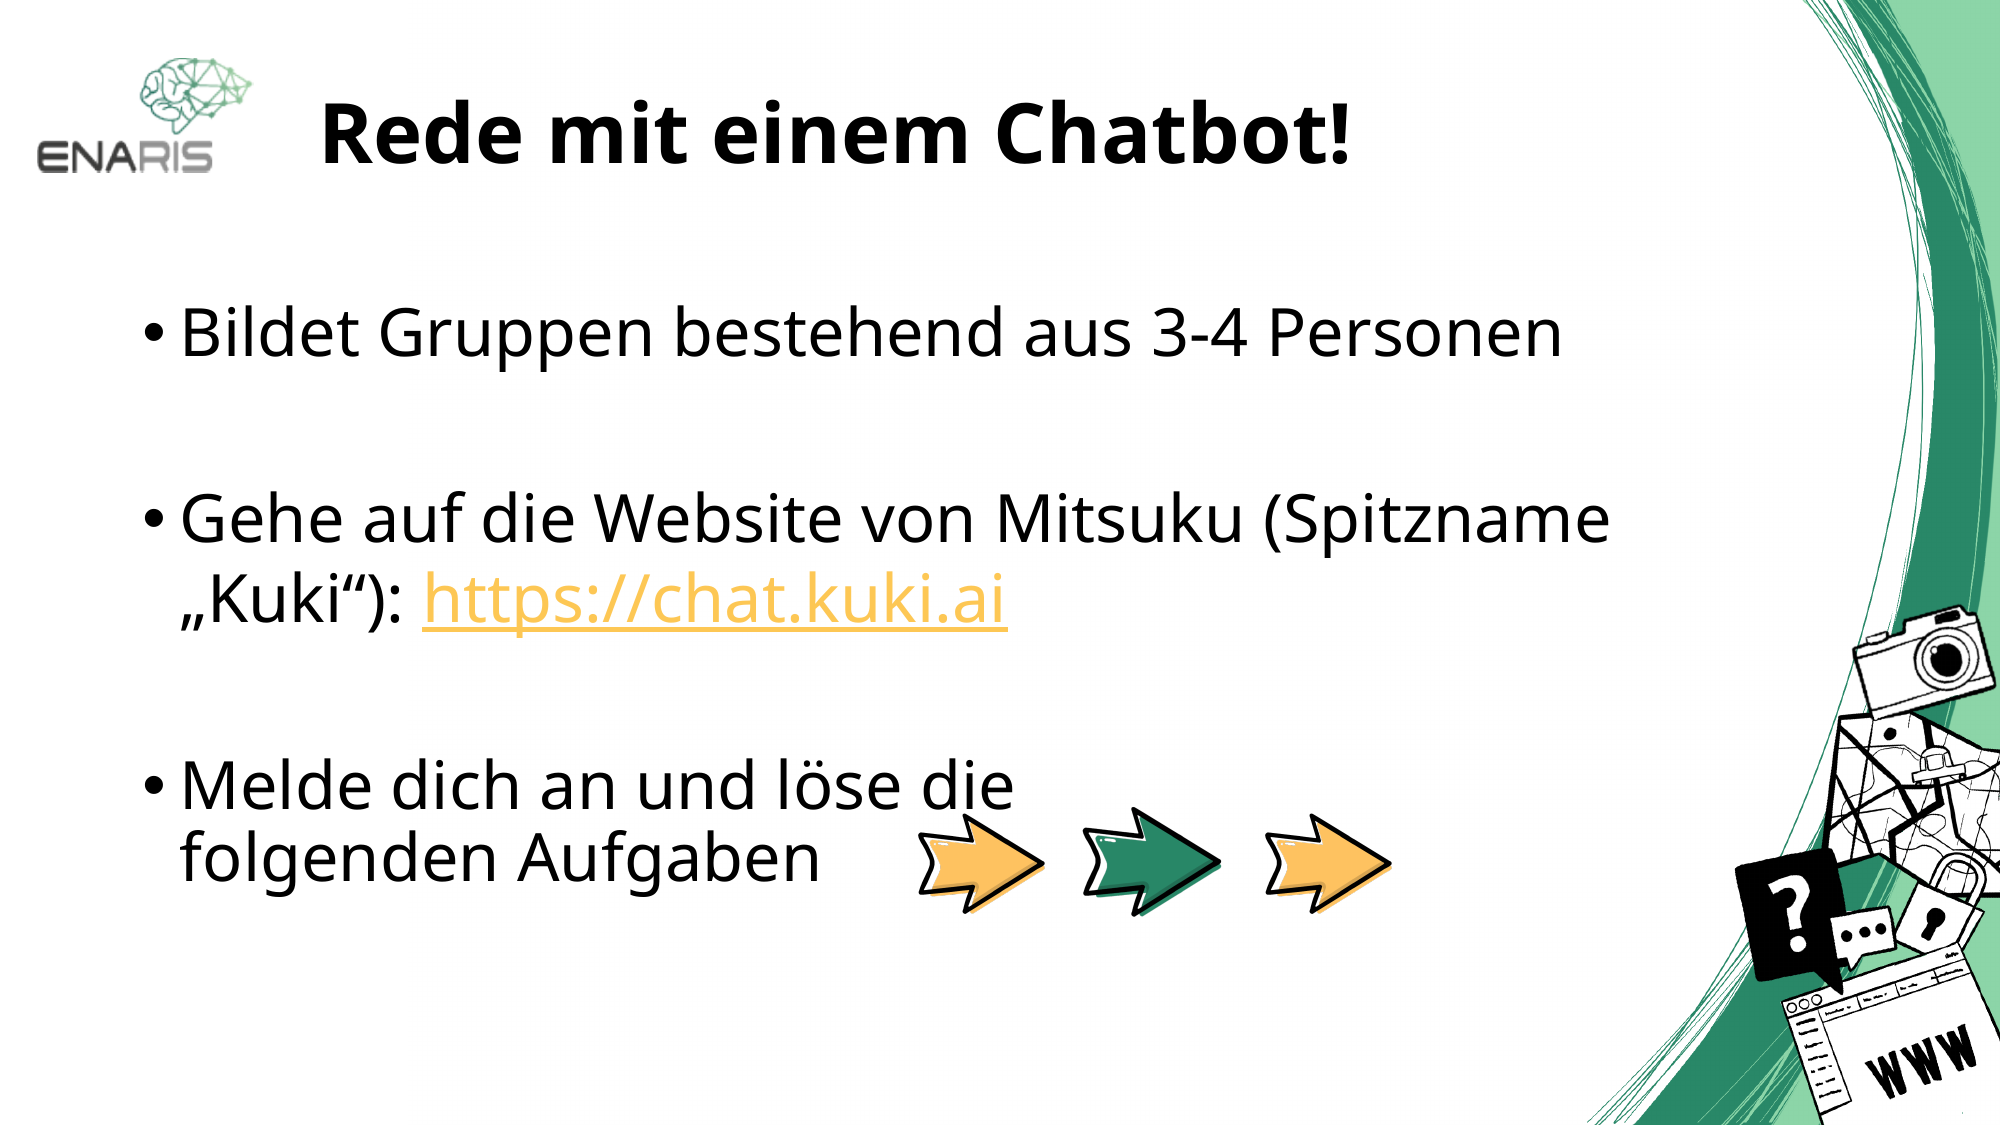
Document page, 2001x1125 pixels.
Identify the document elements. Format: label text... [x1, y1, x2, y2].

picture [1069, 781, 1235, 947]
picture [37, 58, 254, 173]
picture [896, 781, 1062, 947]
picture [1243, 781, 1409, 947]
list Bildet Gruppen bestehend aus 3-4 Personen Gehe auf die Website von Mitsuku (Spitzname „Kuki“): https://chat.kuki.ai Melde dich an und löse die folgenden Aufgaben [127, 291, 1718, 1101]
text_box Rede mit einem Chatbot! [304, 72, 1732, 188]
picture [408, 0, 2000, 1125]
